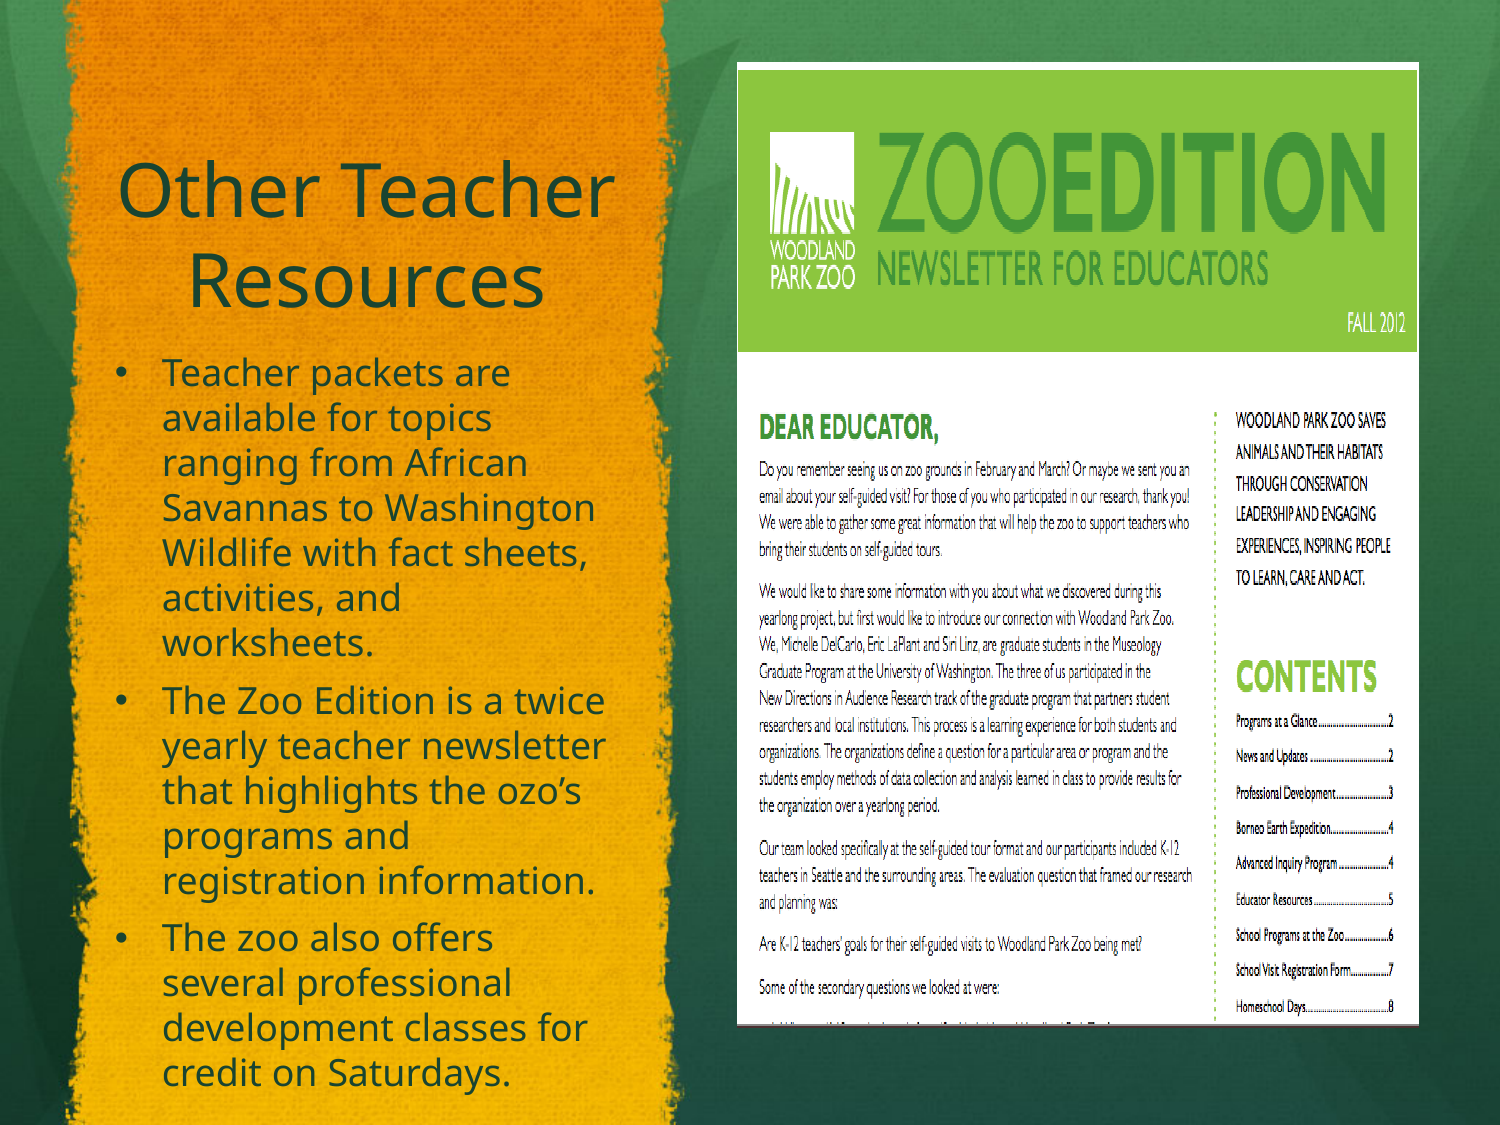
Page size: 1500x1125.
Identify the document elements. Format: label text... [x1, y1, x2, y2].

list Teacher packets are available for topics ranging from African Savannas to Washington Wildlife with fact sheets, activities, and worksheets. The Zoo Edition is a twice yearly teacher newsletter that highlights the ozo’s programs and registration information. The zoo also offers several professional development classes for credit on Saturdays. [99, 341, 634, 988]
title Other Teacher Resources [99, 62, 634, 331]
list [736, 61, 1419, 1029]
picture [0, 0, 1500, 1125]
